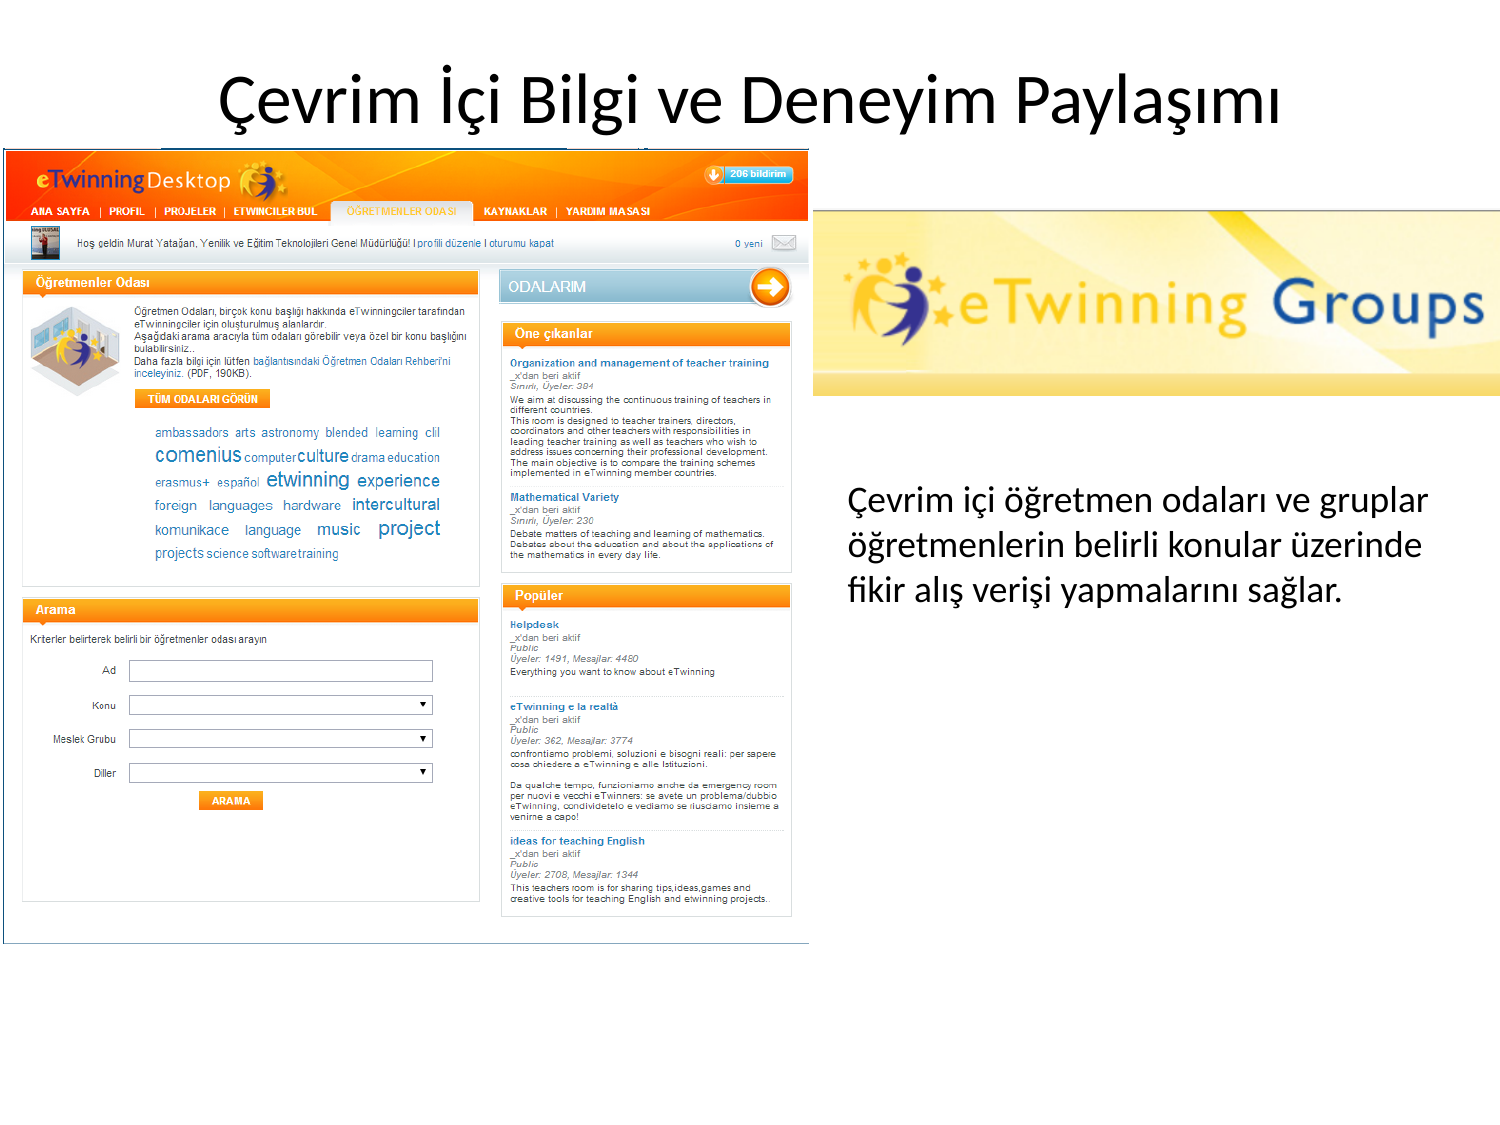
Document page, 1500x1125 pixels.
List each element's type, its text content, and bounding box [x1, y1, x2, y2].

picture [3, 148, 809, 944]
title Çevrim İçi Bilgi ve Deneyim Paylaşımı [76, 19, 1427, 171]
picture [812, 207, 1500, 397]
text_box Çevrim içi öğretmen odaları ve gruplar öğretmenlerin belirli konular üzerinde fikir alış verişi yapmalarını sağlar. [832, 467, 1483, 618]
